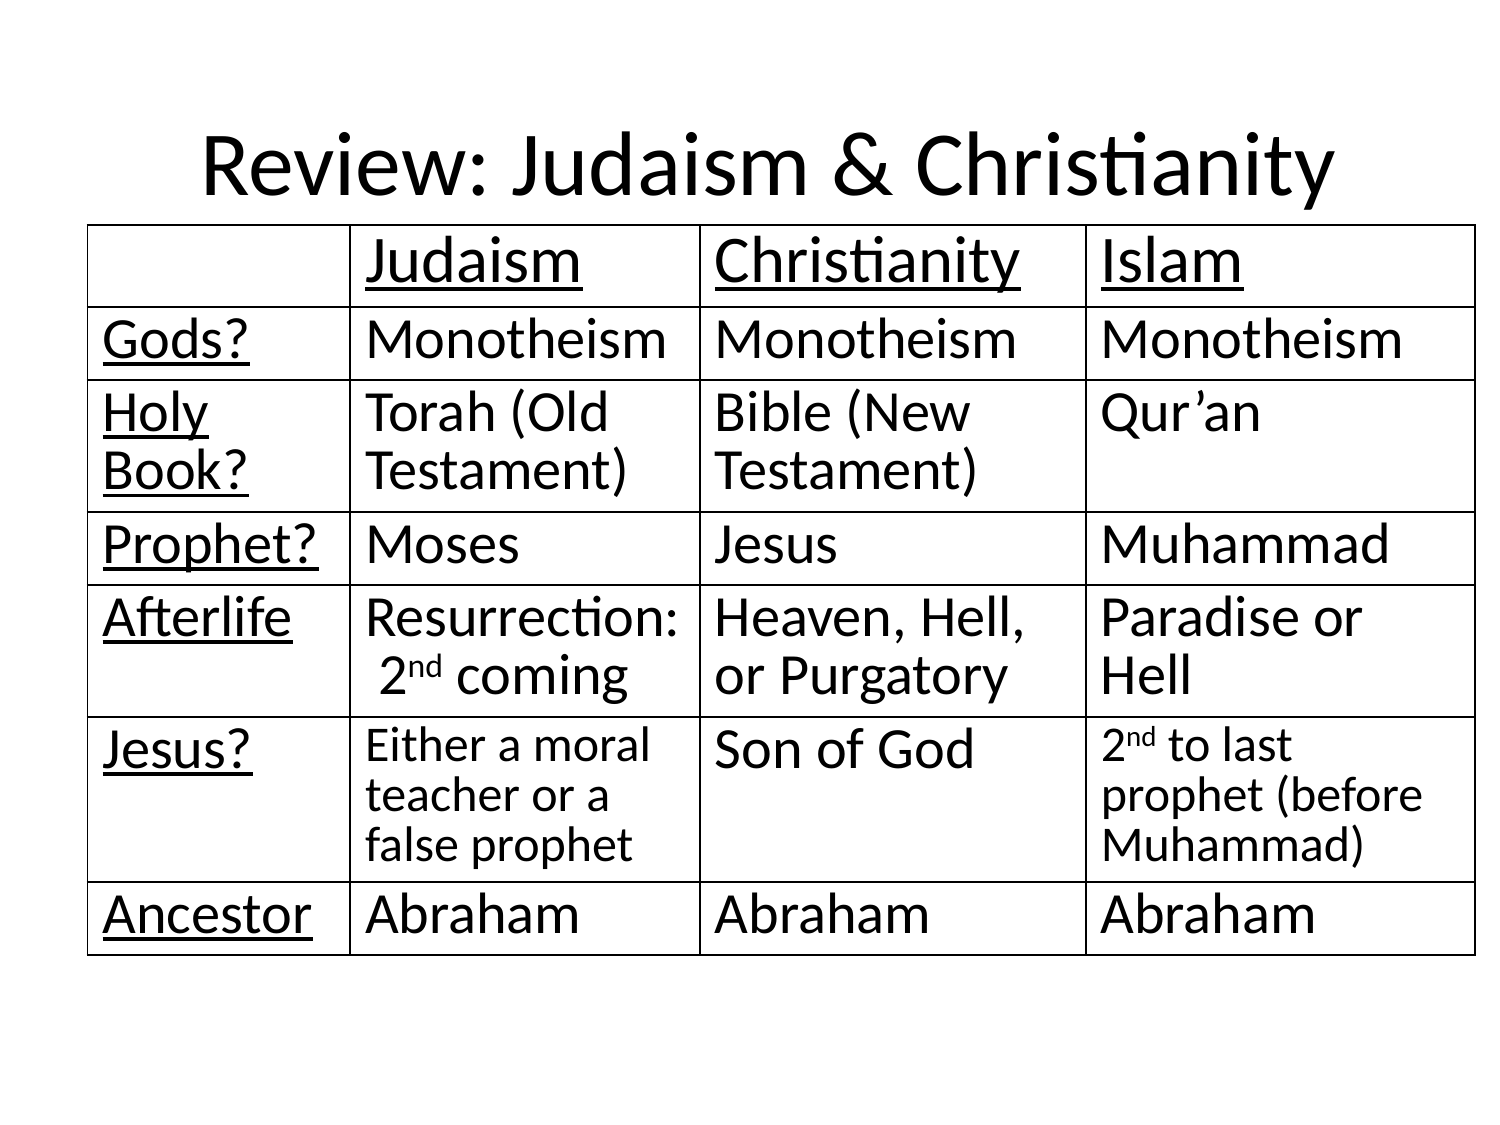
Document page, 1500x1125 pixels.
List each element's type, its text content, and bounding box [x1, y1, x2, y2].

table_cell Gods? [88, 308, 349, 379]
table_cell Jesus? [88, 718, 349, 881]
table_cell Monotheism [701, 308, 1085, 379]
table_cell Qur’an [1087, 381, 1474, 511]
table_header Islam [1087, 226, 1474, 306]
table_cell Resurrection: 2nd coming [351, 586, 699, 716]
table_header Christianity [701, 226, 1085, 306]
table_cell Holy Book? [88, 381, 349, 511]
table_header Judaism [351, 226, 699, 306]
table_cell Prophet? [88, 513, 349, 584]
table_cell 2nd to last prophet (before Muhammad) [1087, 718, 1474, 881]
table_cell Either a moral teacher or a false prophet [351, 718, 699, 881]
table_cell Monotheism [351, 308, 699, 379]
table_cell Torah (Old Testament) [351, 381, 699, 511]
table_cell Moses [351, 513, 699, 584]
table_header [88, 226, 349, 306]
table_cell Afterlife [88, 586, 349, 716]
table_cell Heaven, Hell, or Purgatory [701, 586, 1085, 716]
table_cell Abraham [351, 883, 699, 954]
table_cell Jesus [701, 513, 1085, 584]
table_cell Muhammad [1087, 513, 1474, 584]
table_cell Abraham [1087, 883, 1474, 954]
table_cell Ancestor [88, 883, 349, 954]
table_cell Abraham [701, 883, 1085, 954]
title Review: Judaism & Christianity [87, 83, 1450, 224]
table_cell Paradise or Hell [1087, 586, 1474, 716]
table_cell Son of God [701, 718, 1085, 881]
table_cell Bible (New Testament) [701, 381, 1085, 511]
table_cell Monotheism [1087, 308, 1474, 379]
